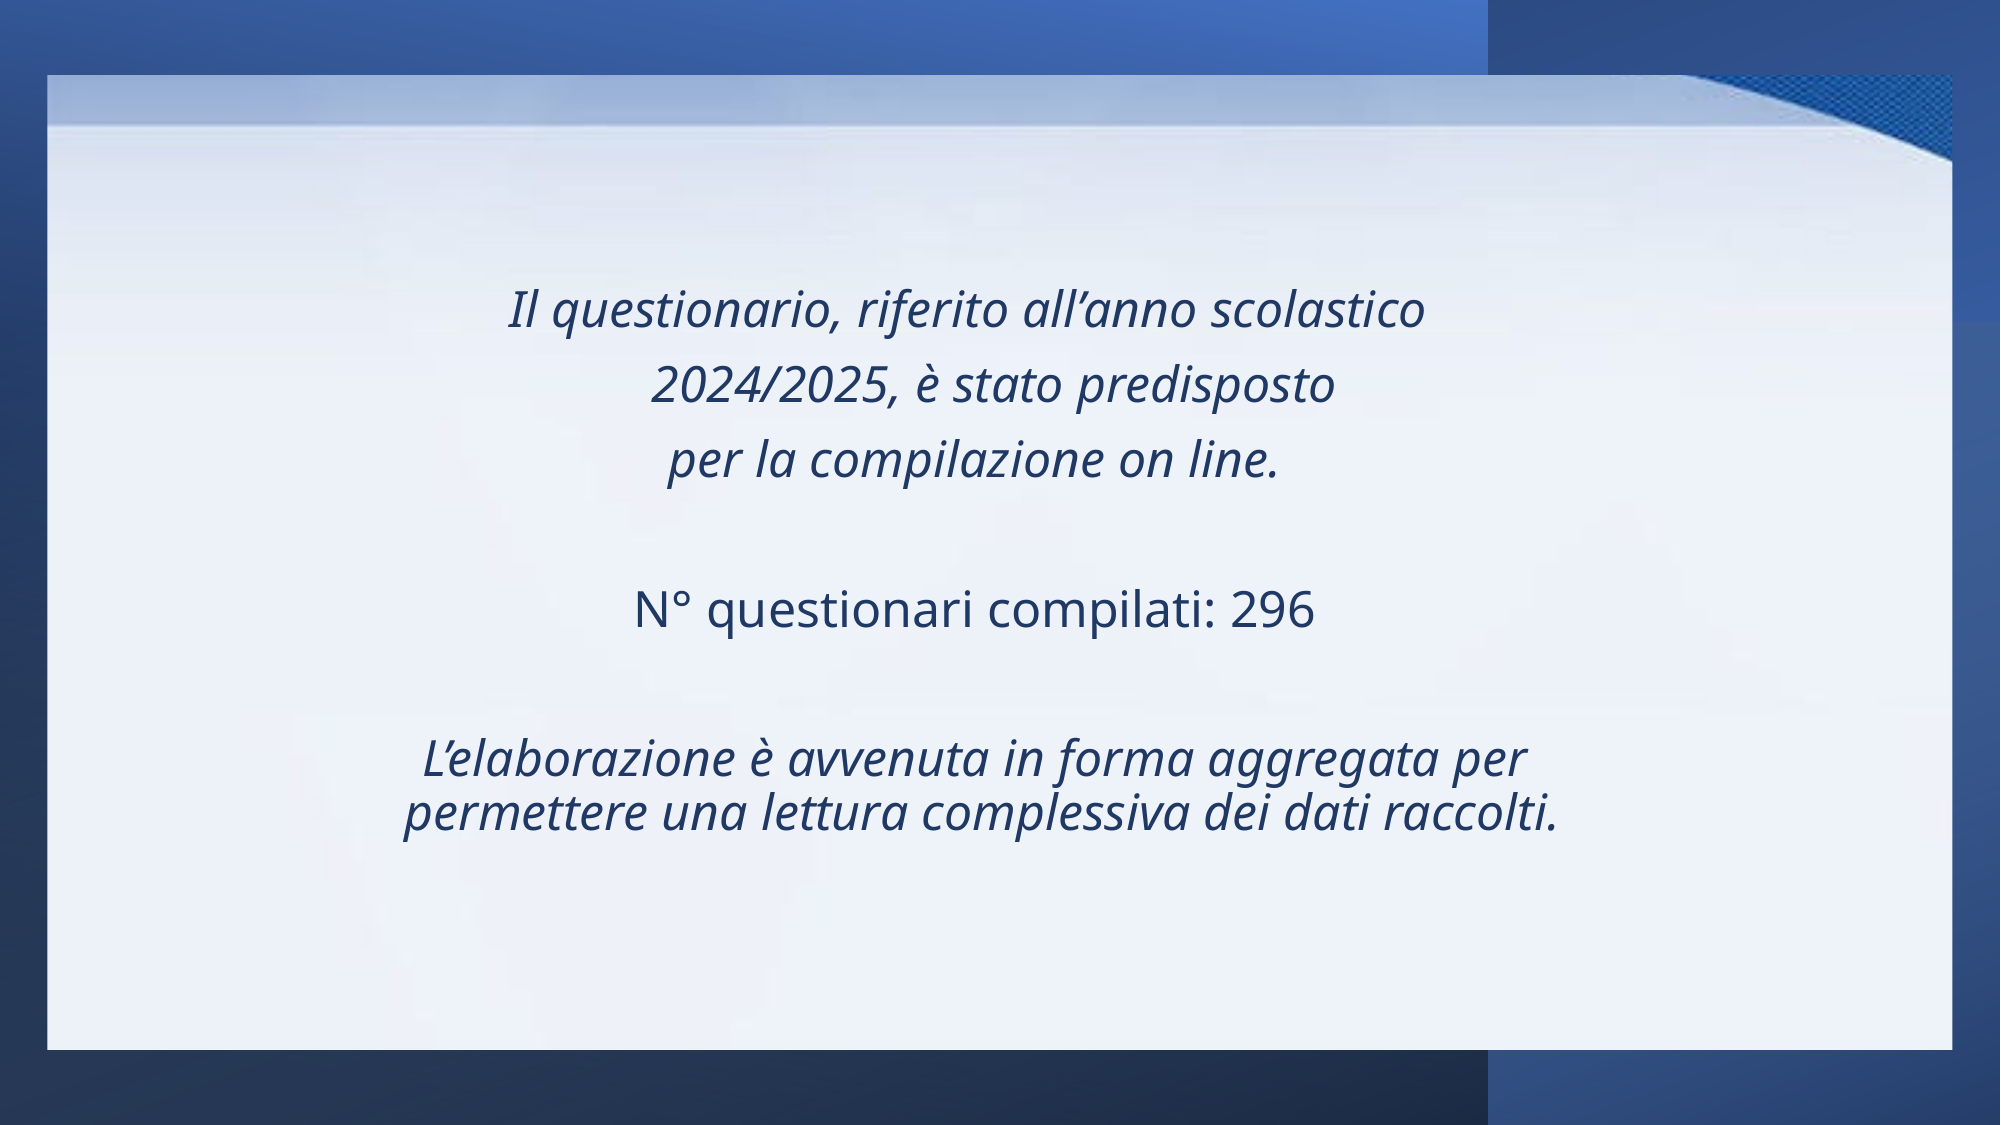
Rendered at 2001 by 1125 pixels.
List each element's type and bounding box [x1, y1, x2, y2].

text_box [1489, 0, 2000, 321]
text_box [0, 321, 2000, 1125]
picture [47, 75, 1953, 1050]
text_box [0, 0, 1489, 321]
